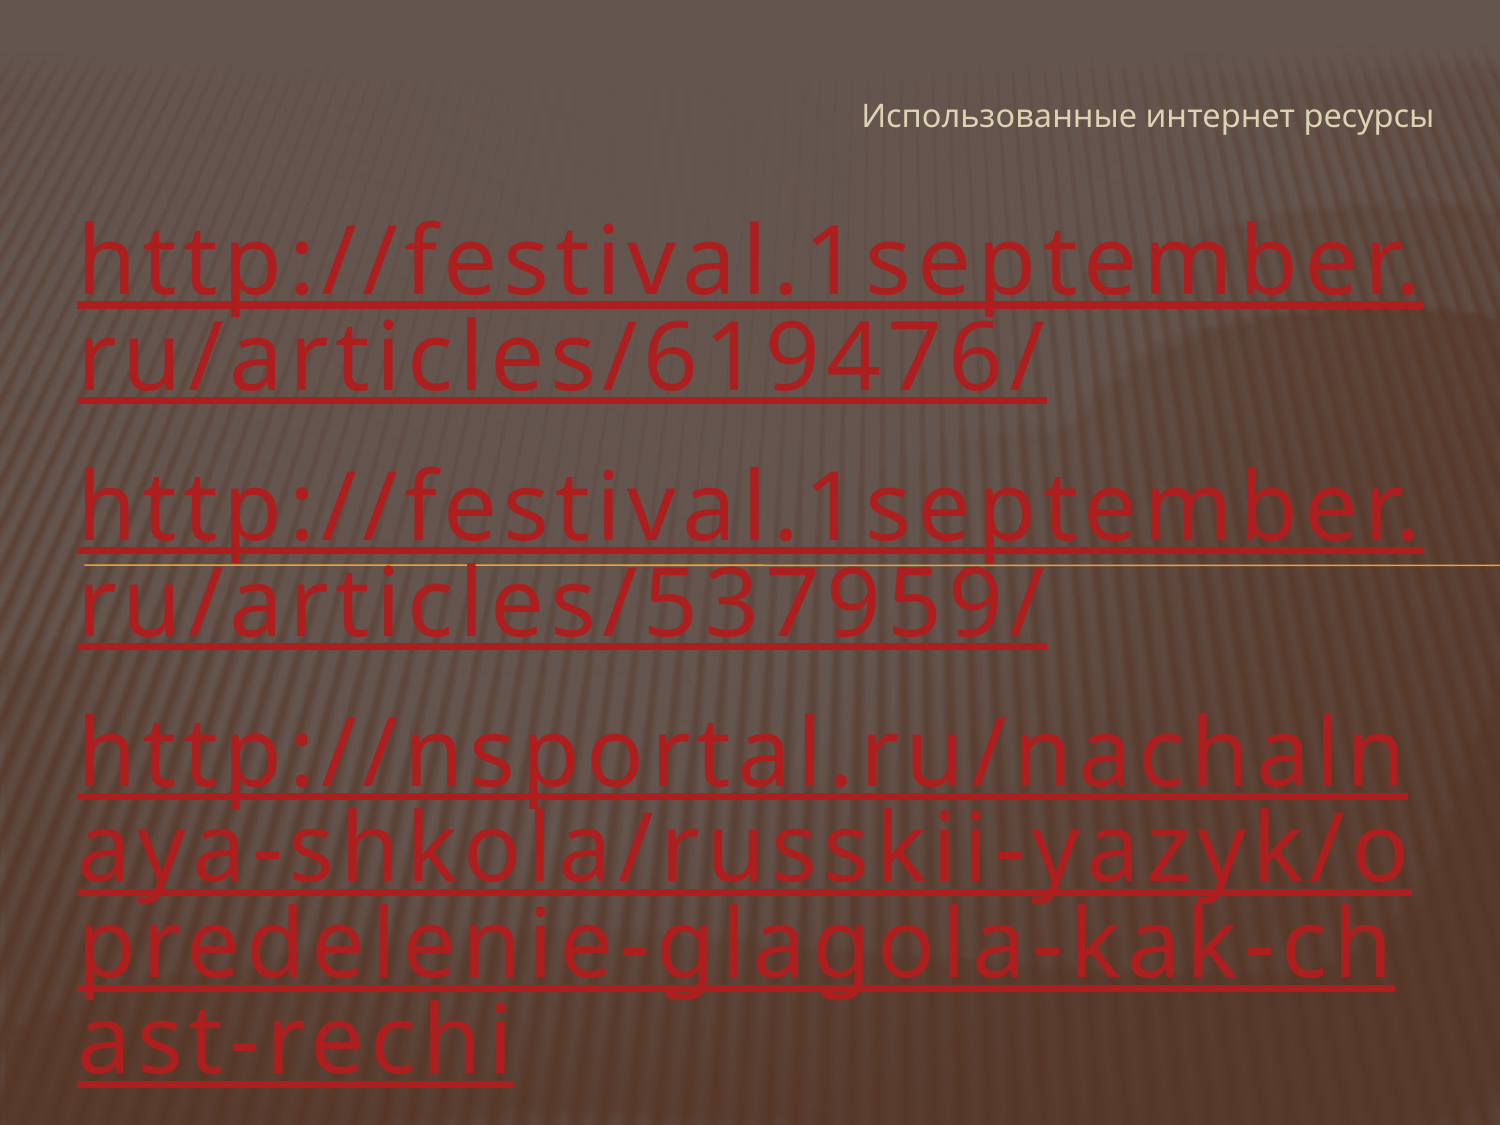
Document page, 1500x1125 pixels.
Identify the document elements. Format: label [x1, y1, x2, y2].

list [62, 87, 1450, 938]
